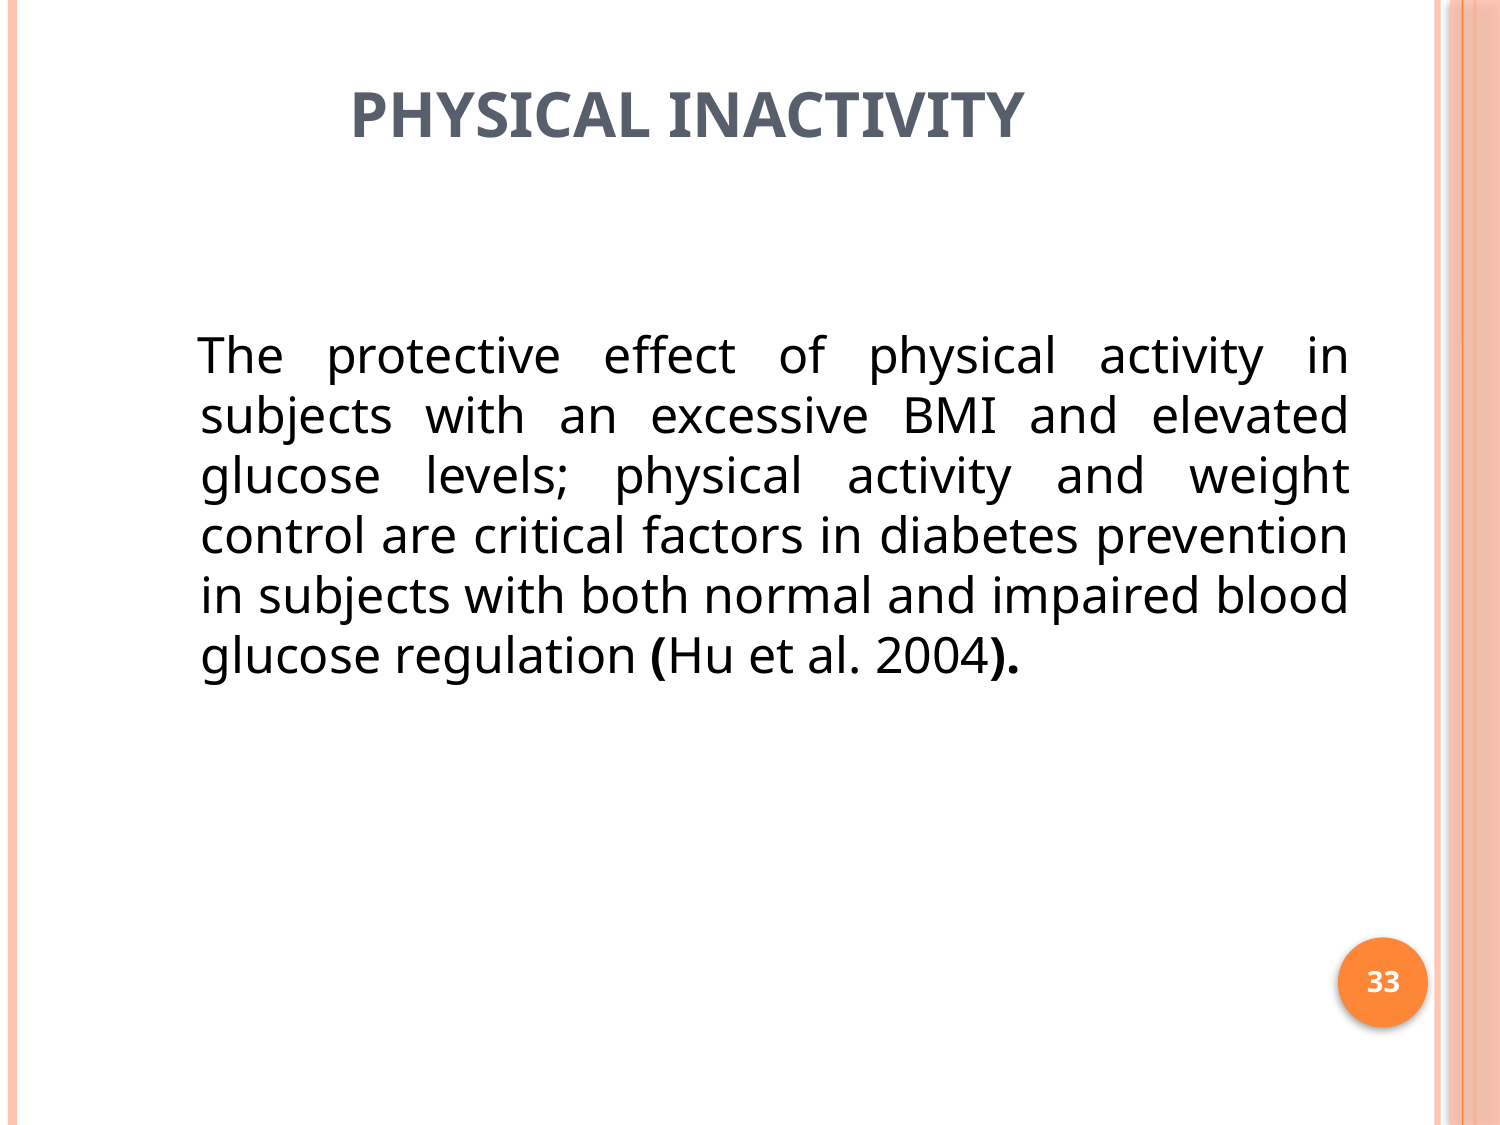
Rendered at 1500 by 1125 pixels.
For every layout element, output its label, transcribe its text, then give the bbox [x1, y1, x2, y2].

title Physical Inactivity [75, 45, 1300, 233]
list The protective effect of physical activity in subjects with an excessive BMI and elevated glucose levels; physical activity and weight control are critical factors in diabetes prevention in subjects with both normal and impaired blood glucose regulation (Hu et al. 2004). [140, 316, 1366, 1016]
slide_number 33 [1333, 940, 1434, 1027]
